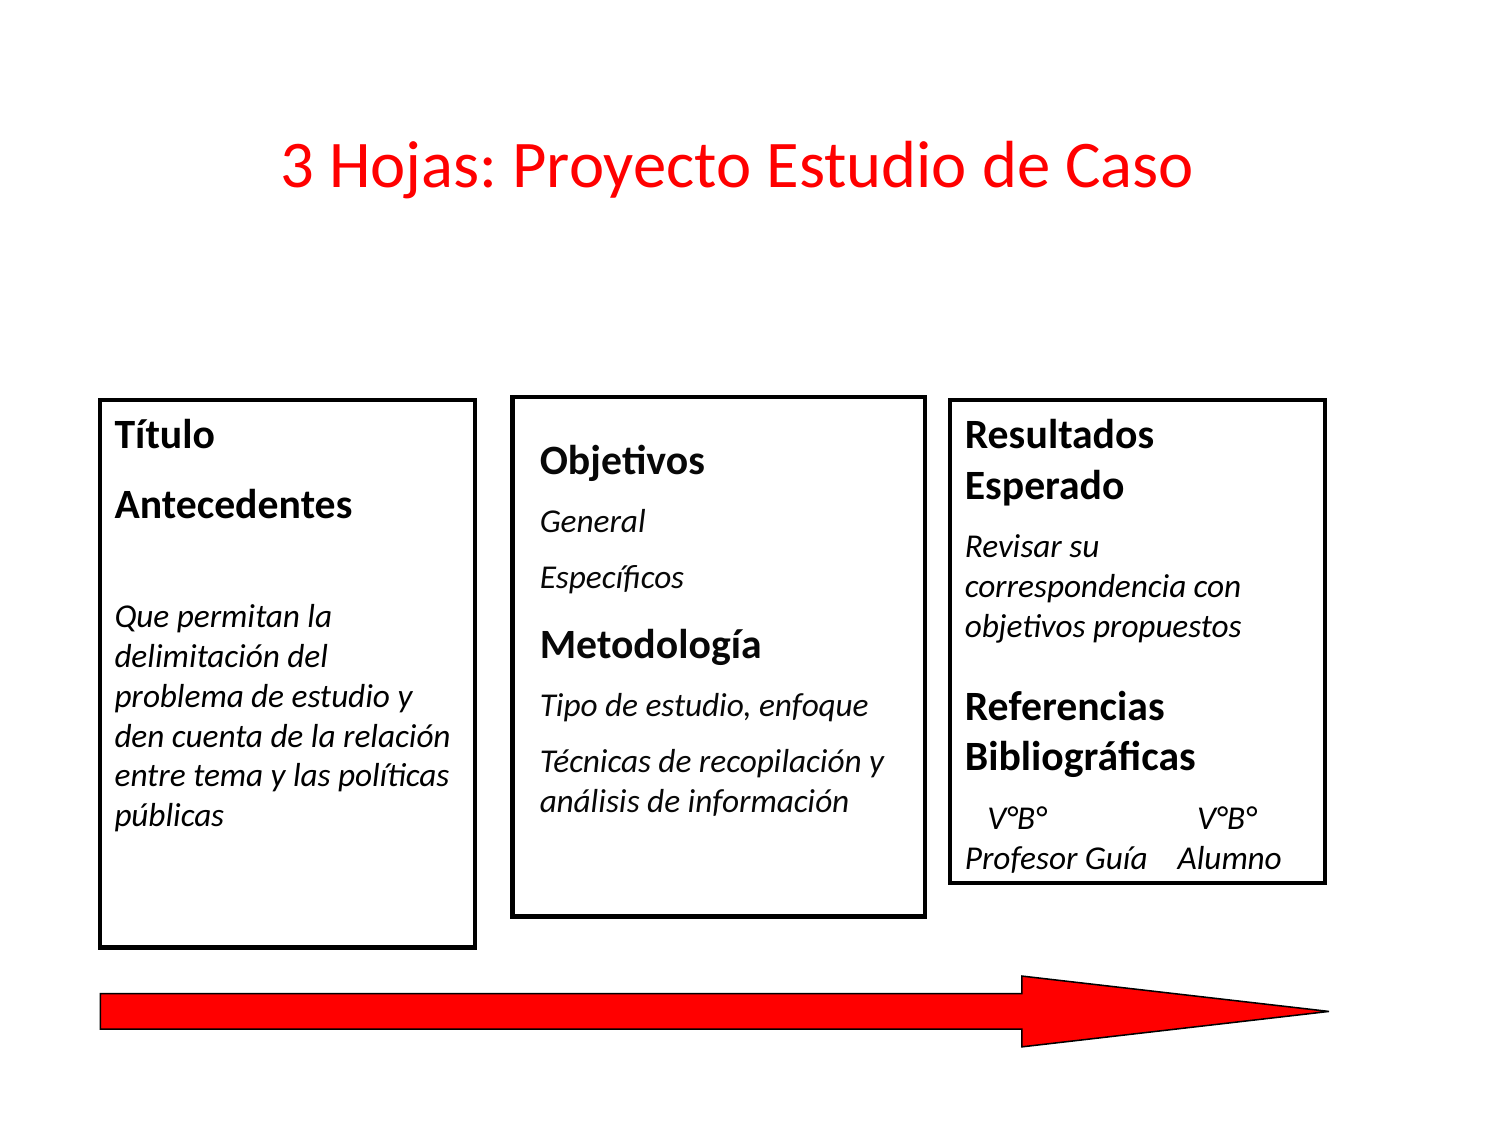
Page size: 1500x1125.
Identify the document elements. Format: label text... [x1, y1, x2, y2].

text_box [512, 397, 925, 917]
text_box Resultados Esperado Revisar su correspondencia con objetivos propuestos Referencias Bibliográficas V°B° V°B° Profesor Guía Alumno [949, 399, 1325, 884]
text_box [100, 976, 1329, 1047]
text_box Título Antecedentes Que permitan la delimitación del problema de estudio y den cuenta de la relación entre tema y las políticas públicas [99, 399, 475, 948]
text_box [112, 387, 475, 399]
text_box 3 Hojas: Proyecto Estudio de Caso [265, 113, 1404, 209]
